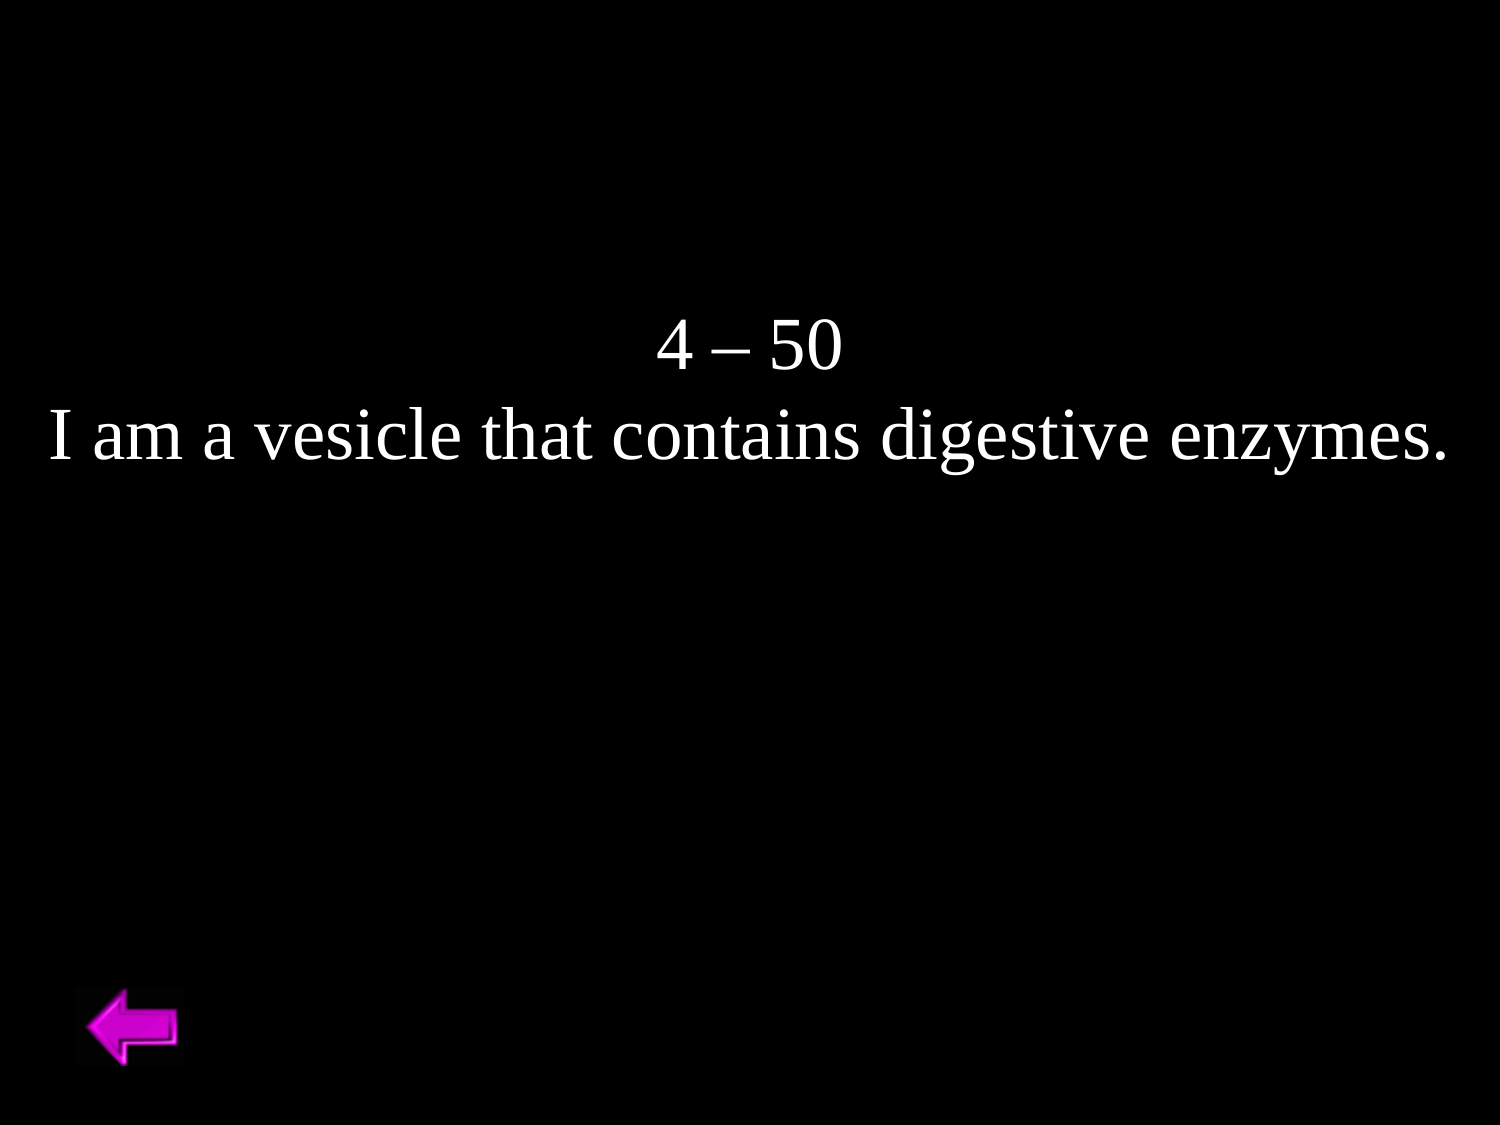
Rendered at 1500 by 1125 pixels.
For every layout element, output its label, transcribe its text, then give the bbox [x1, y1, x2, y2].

text_box 4 – 50 I am a vesicle that contains digestive enzymes. [12, 287, 1488, 483]
picture [74, 987, 183, 1066]
